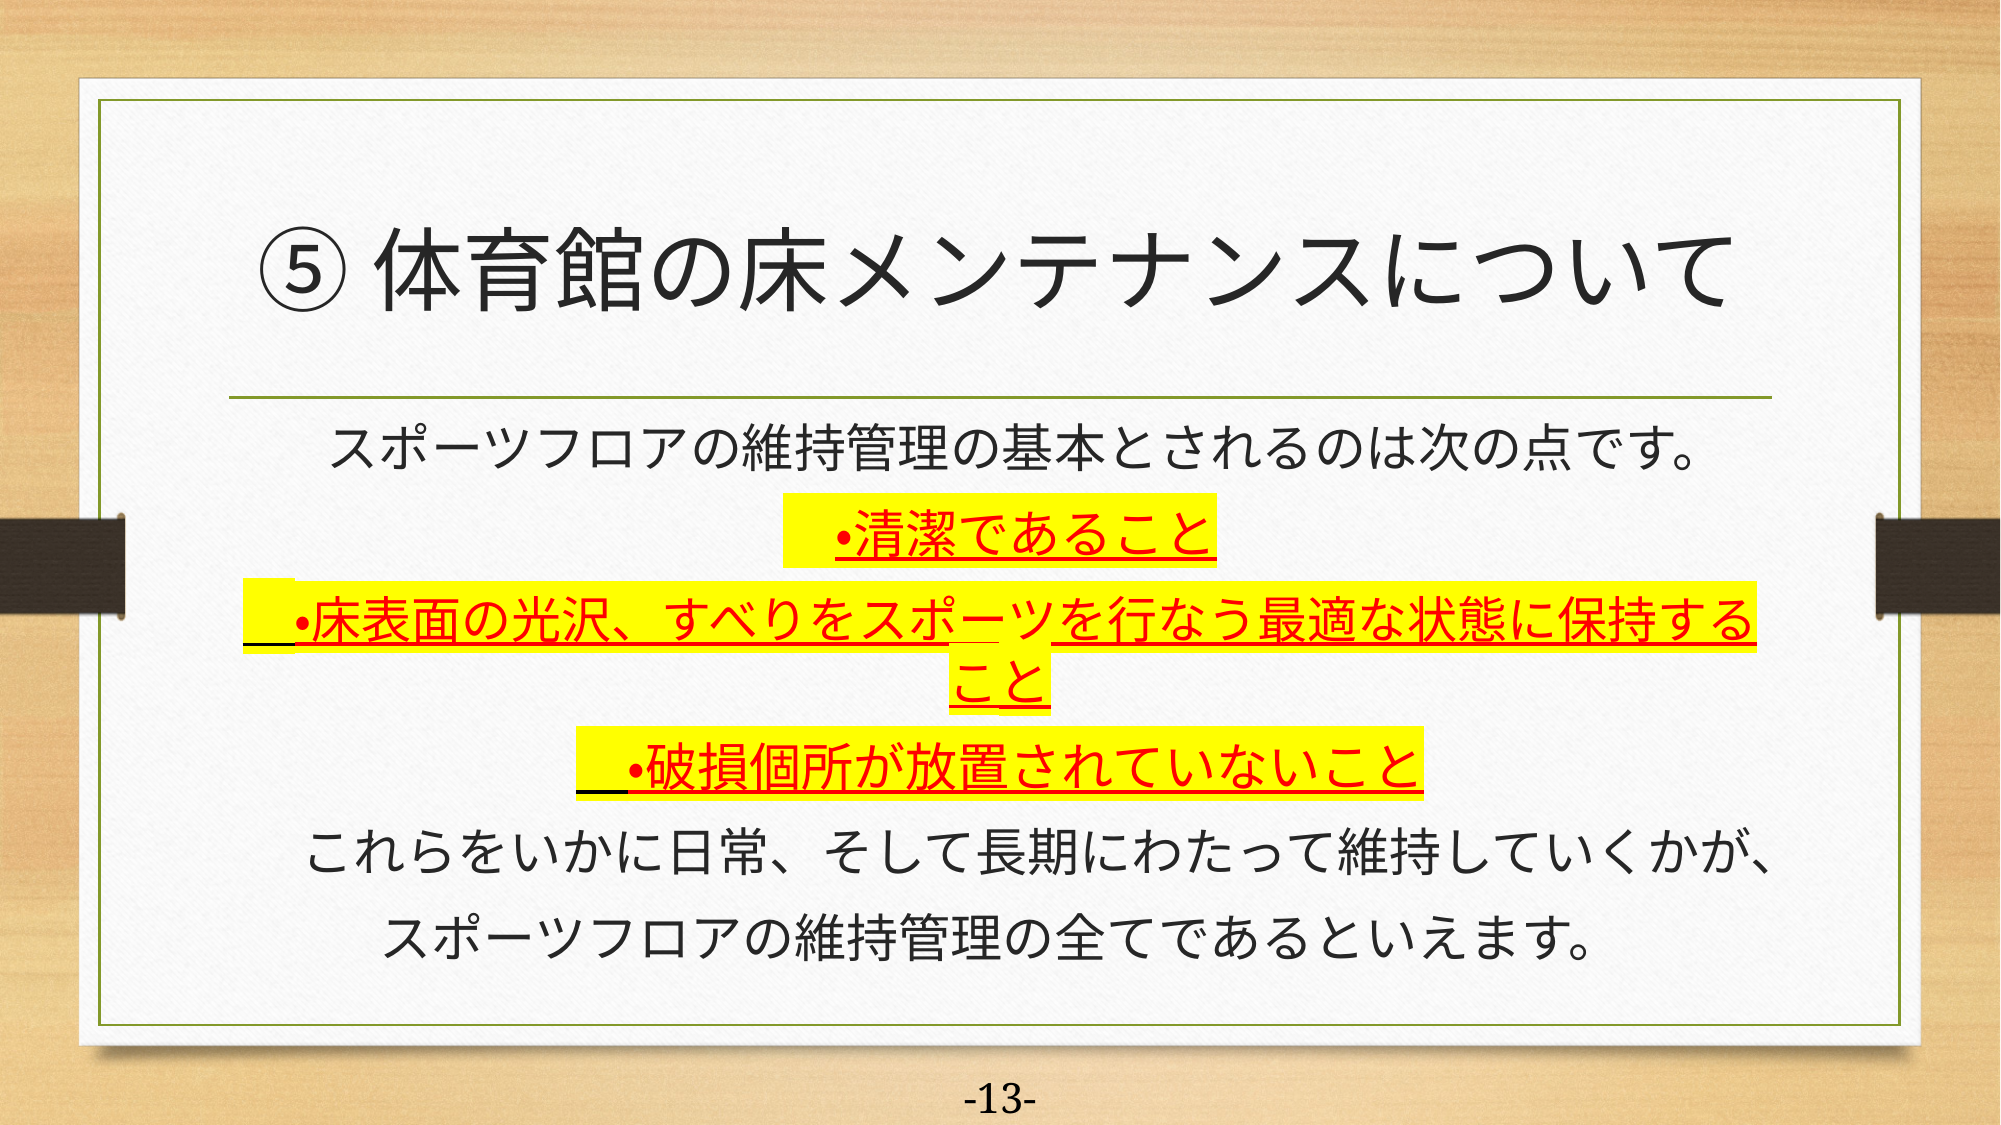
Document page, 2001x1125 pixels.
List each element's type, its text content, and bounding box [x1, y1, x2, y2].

list スポーツフロアの維持管理の基本とされるのは次の点です。 ・清潔であること ・床表面の光沢、すべりをスポーツを行なう最適な状態に保持すること ・破損個所が放置されていないこと これらをいかに日常、そして長期にわたって維持していくかが、 スポーツフロアの維持管理の全てであるといえます。 [212, 419, 1788, 964]
picture [0, 0, 2001, 1125]
title ⑤体育館の床メンテナンスについて [212, 161, 1788, 375]
text_box -13- [797, 1064, 1203, 1125]
